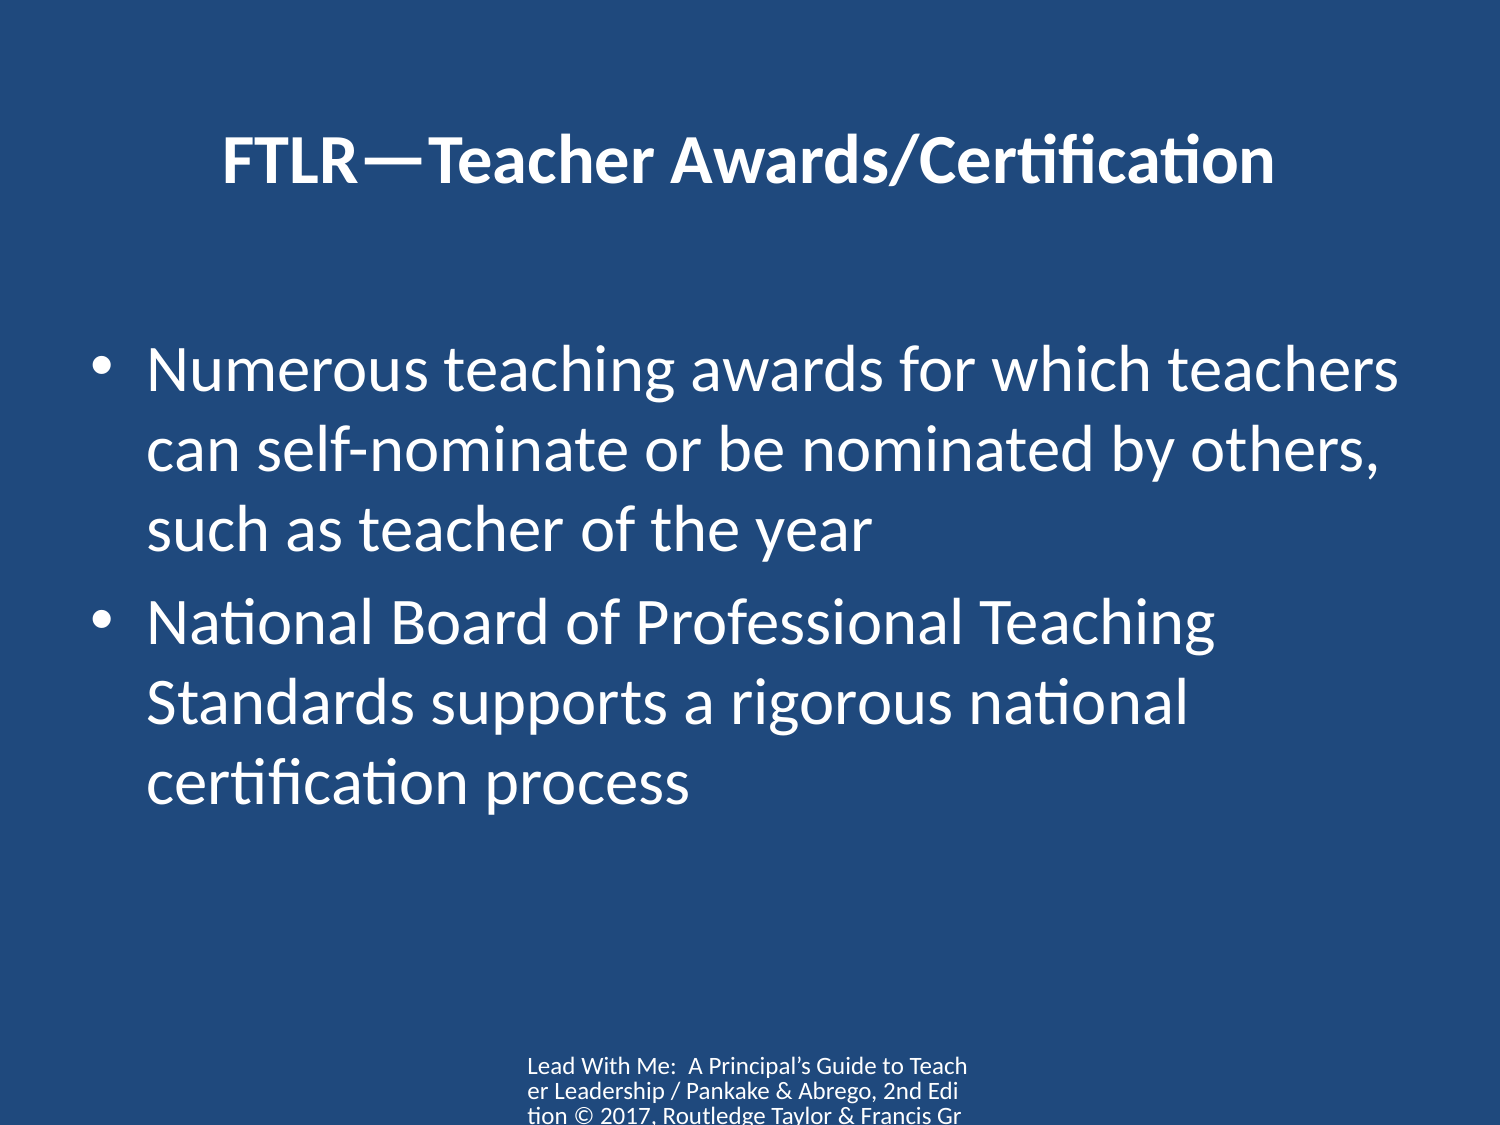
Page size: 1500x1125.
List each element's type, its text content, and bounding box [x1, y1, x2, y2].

title FTLR—Teacher Awards/Certification [75, 97, 1425, 285]
list Numerous teaching awards for which teachers can self-nominate or be nominated by others, such as teacher of the year National Board of Professional Teaching Standards supports a rigorous national certification process [75, 317, 1425, 875]
footer Lead With Me: A Principal’s Guide to Teacher Leadership / Pankake & Abrego, 2nd Edition © 2017, Routledge Taylor & Francis Group [512, 1034, 988, 1095]
